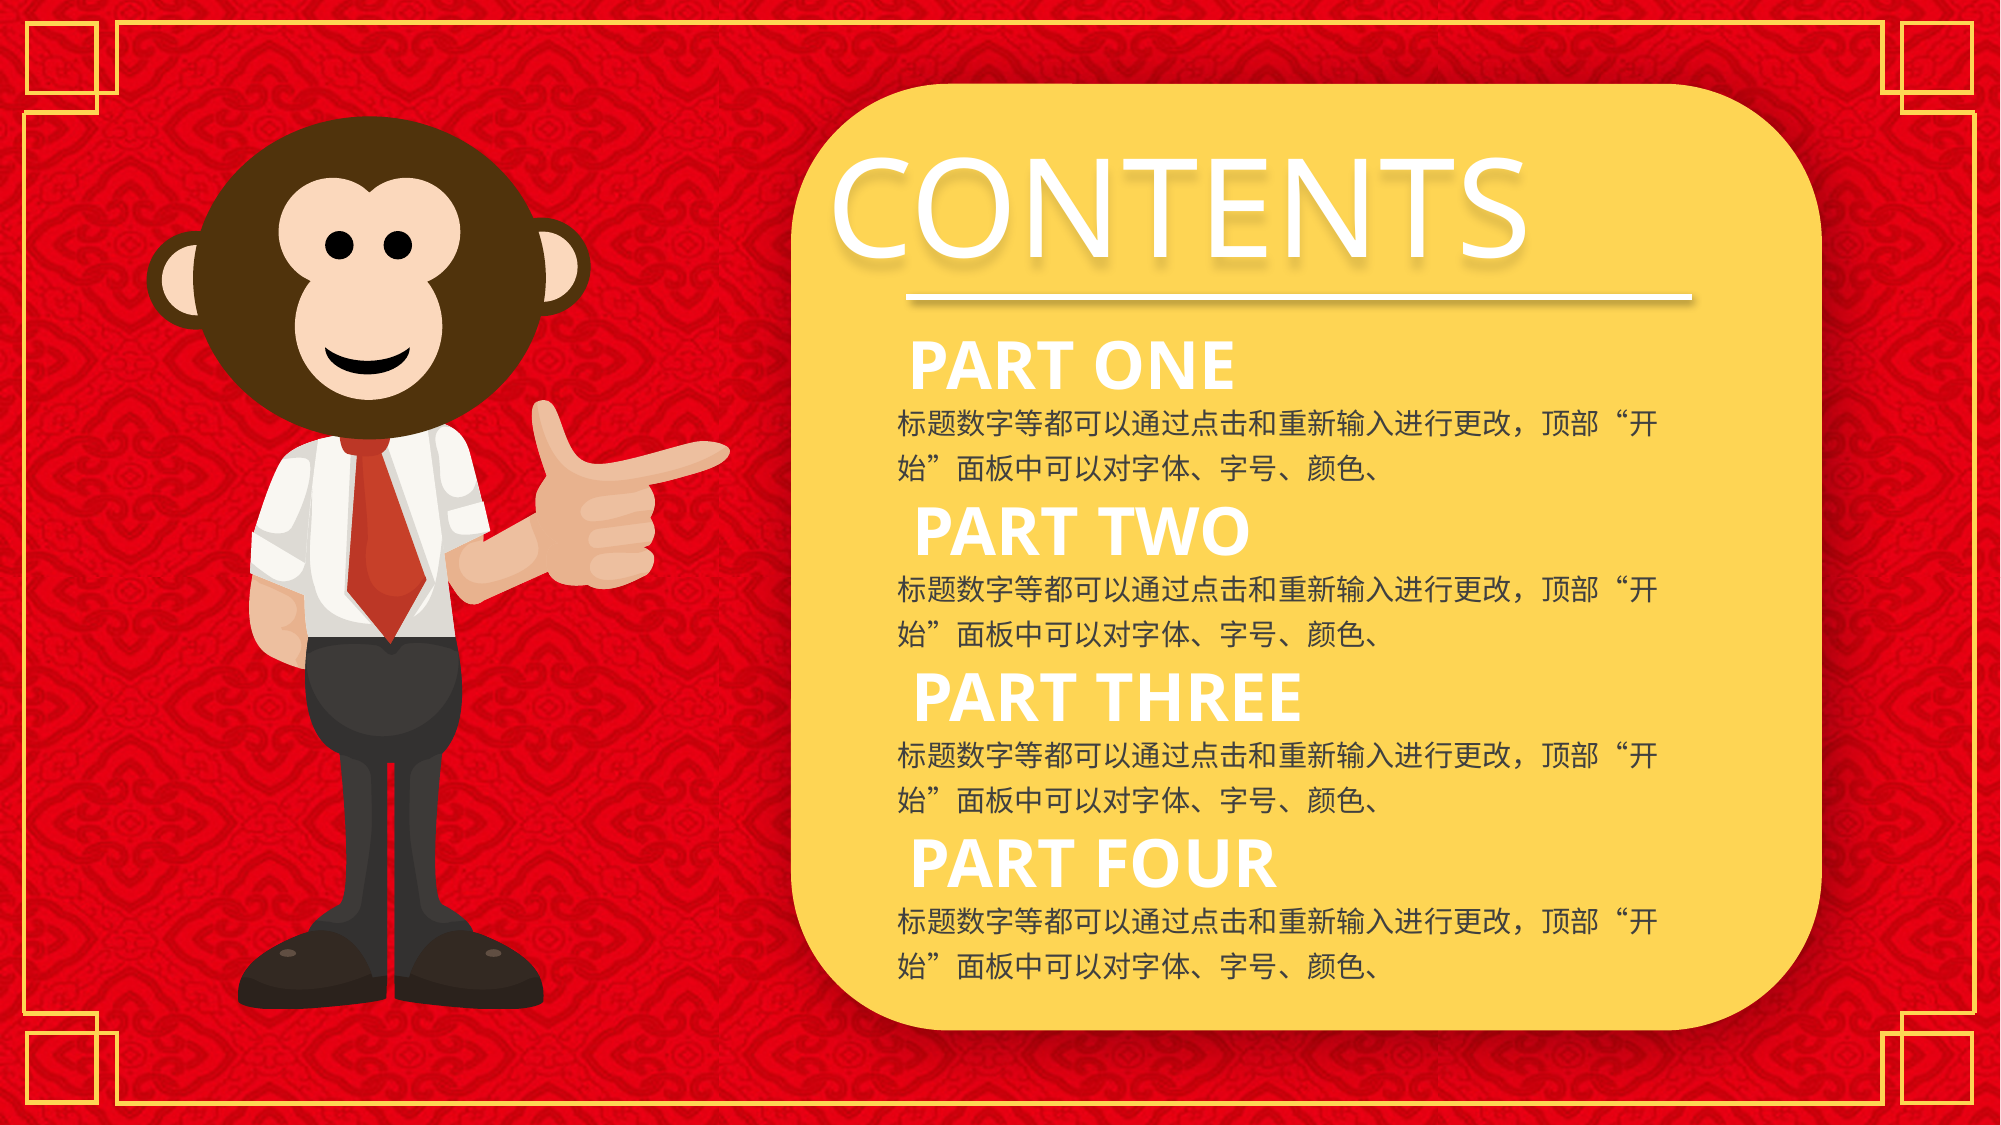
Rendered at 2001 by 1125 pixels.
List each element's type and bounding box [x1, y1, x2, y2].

picture [0, 0, 2001, 1125]
text_box [883, 812, 1692, 988]
text_box [883, 481, 1692, 647]
text_box [883, 647, 1692, 812]
text_box [146, 116, 731, 1009]
text_box [883, 315, 1692, 481]
text_box [22, 20, 1975, 1107]
